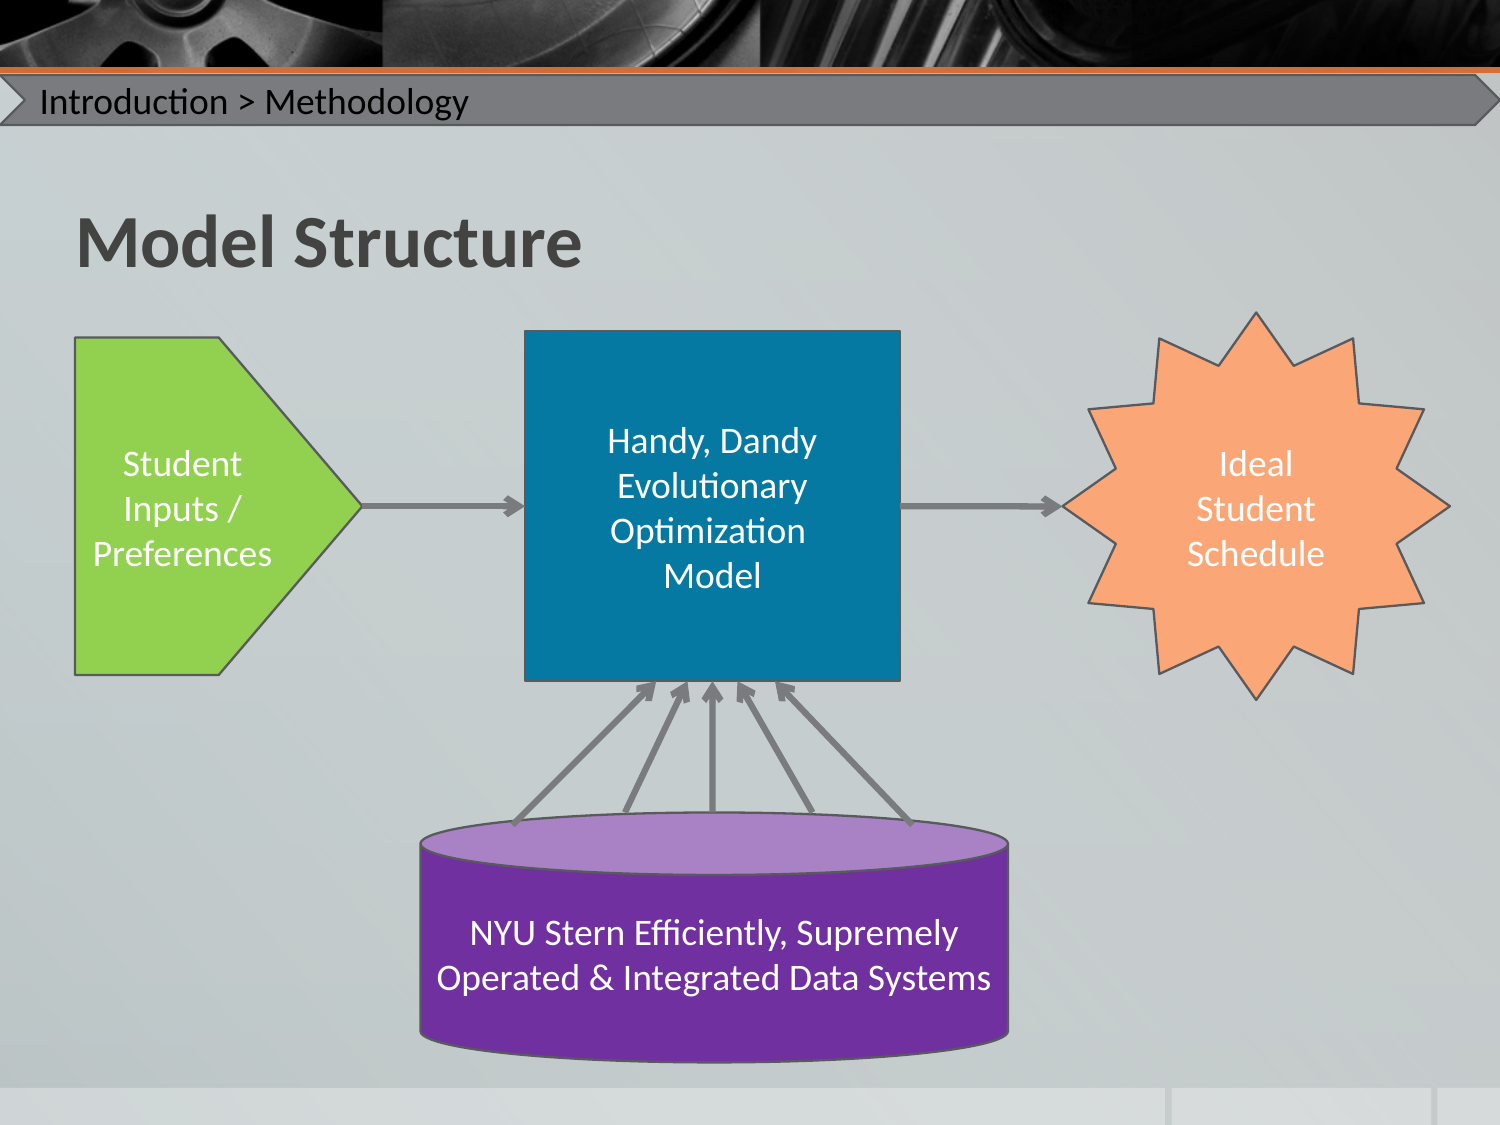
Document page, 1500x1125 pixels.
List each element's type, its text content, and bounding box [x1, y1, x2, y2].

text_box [512, 680, 657, 826]
text_box Ideal Student Schedule [1062, 311, 1452, 702]
text_box Handy, Dandy Evolutionary Optimization Model [524, 330, 901, 682]
text_box Introduction > Methodology [0, 73, 1500, 127]
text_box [624, 680, 688, 813]
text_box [737, 680, 813, 813]
text_box Student Inputs / Preferences [73, 336, 362, 677]
title Model Structure [75, 162, 1425, 313]
text_box NYU Stern Efficiently, Supremely Operated & Integrated Data Systems [419, 819, 1010, 1064]
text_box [774, 680, 913, 826]
picture [0, 0, 1500, 67]
